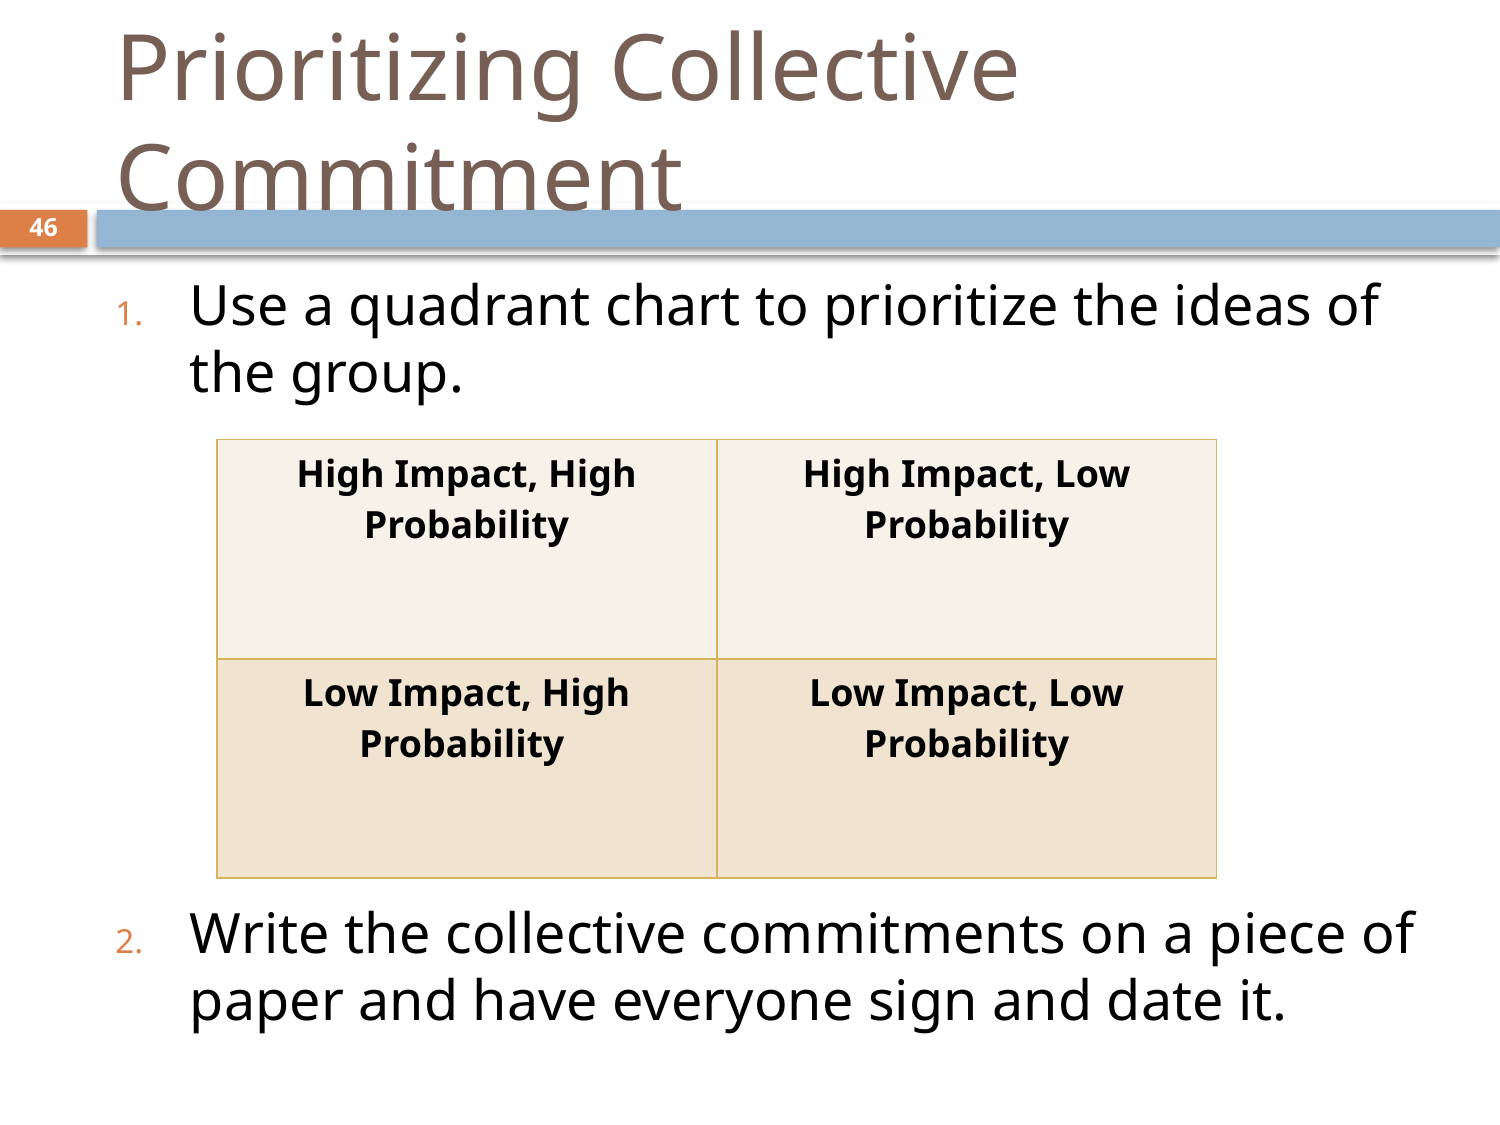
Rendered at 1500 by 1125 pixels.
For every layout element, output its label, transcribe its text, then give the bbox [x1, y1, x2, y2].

table_header High Impact, Low Probability [718, 440, 1216, 658]
slide_number 46 [0, 208, 88, 249]
title Prioritizing Collective Commitment [100, 37, 1439, 201]
list Use a quadrant chart to prioritize the ideas of the group. Write the collective commitments on a piece of paper and have everyone sign and date it. [100, 262, 1439, 1048]
table_cell Low Impact, High Probability [218, 660, 716, 877]
table_header High Impact, High Probability [218, 440, 716, 658]
table_cell Low Impact, Low Probability [718, 660, 1216, 877]
